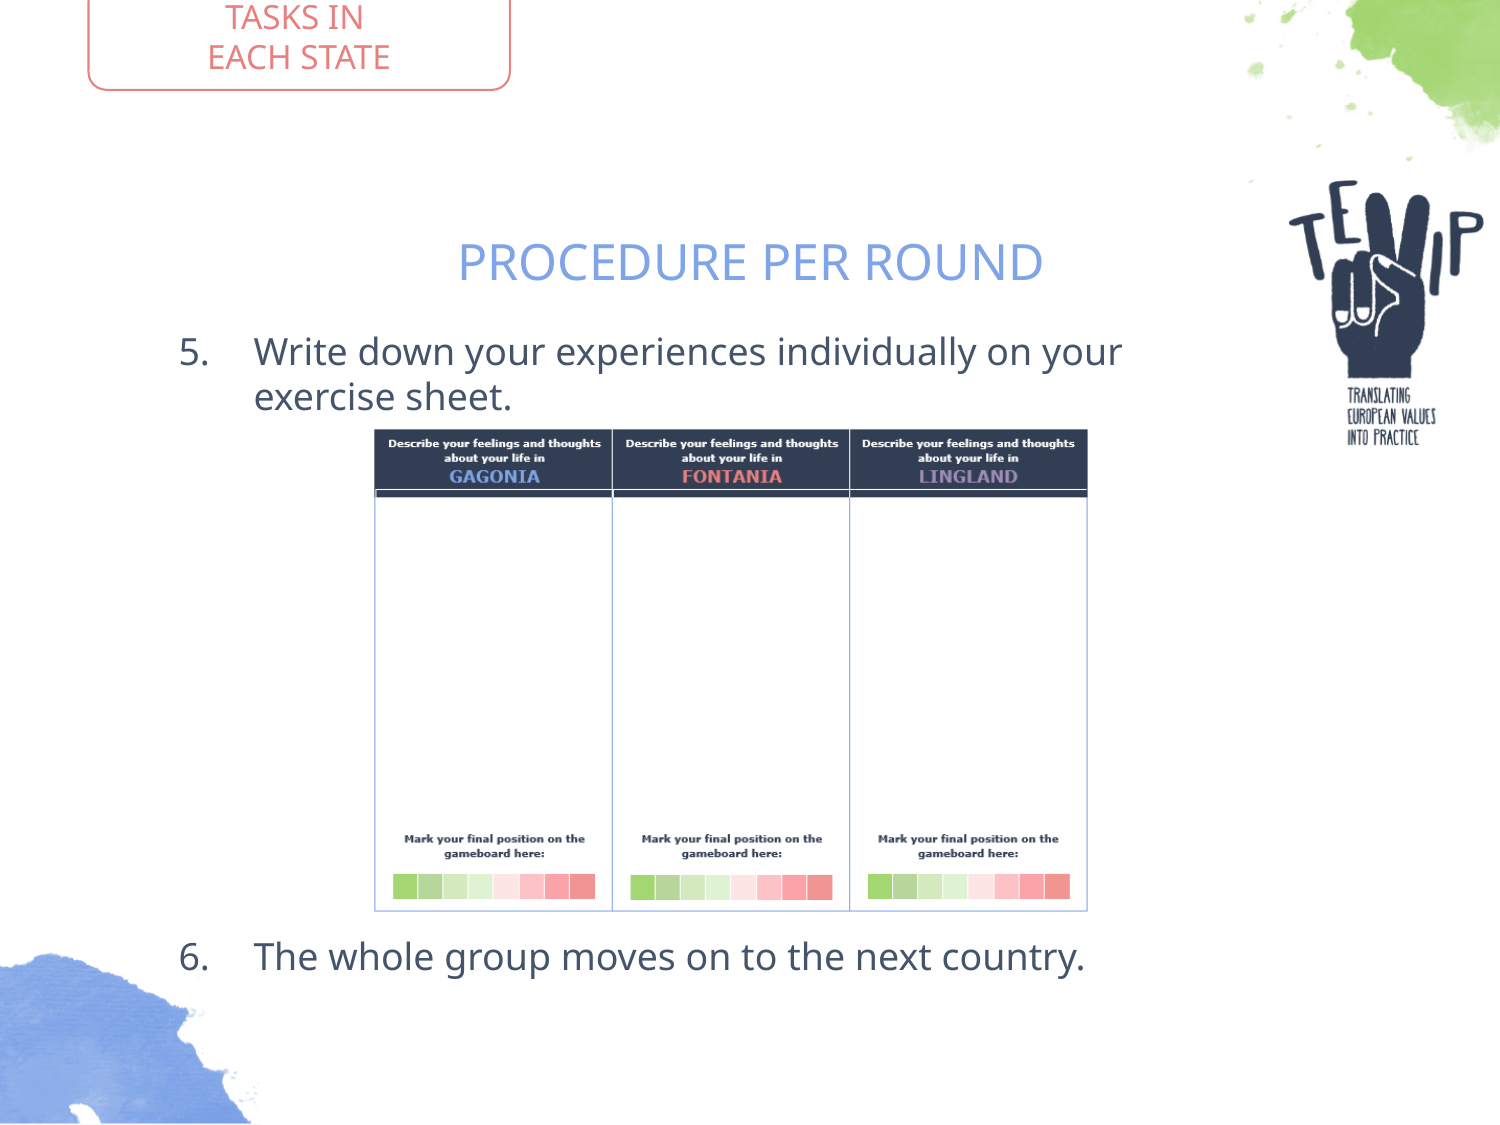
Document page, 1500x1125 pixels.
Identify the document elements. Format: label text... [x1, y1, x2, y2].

picture [0, 946, 261, 1125]
picture [1213, 0, 1500, 463]
text_box PROCEDURE PER ROUND Write down your experiences individually on your exercise sheet. The whole group moves on to the next country. [88, 223, 1414, 986]
picture [366, 421, 1096, 921]
text_box TASKS IN EACH STATE [88, 0, 510, 90]
